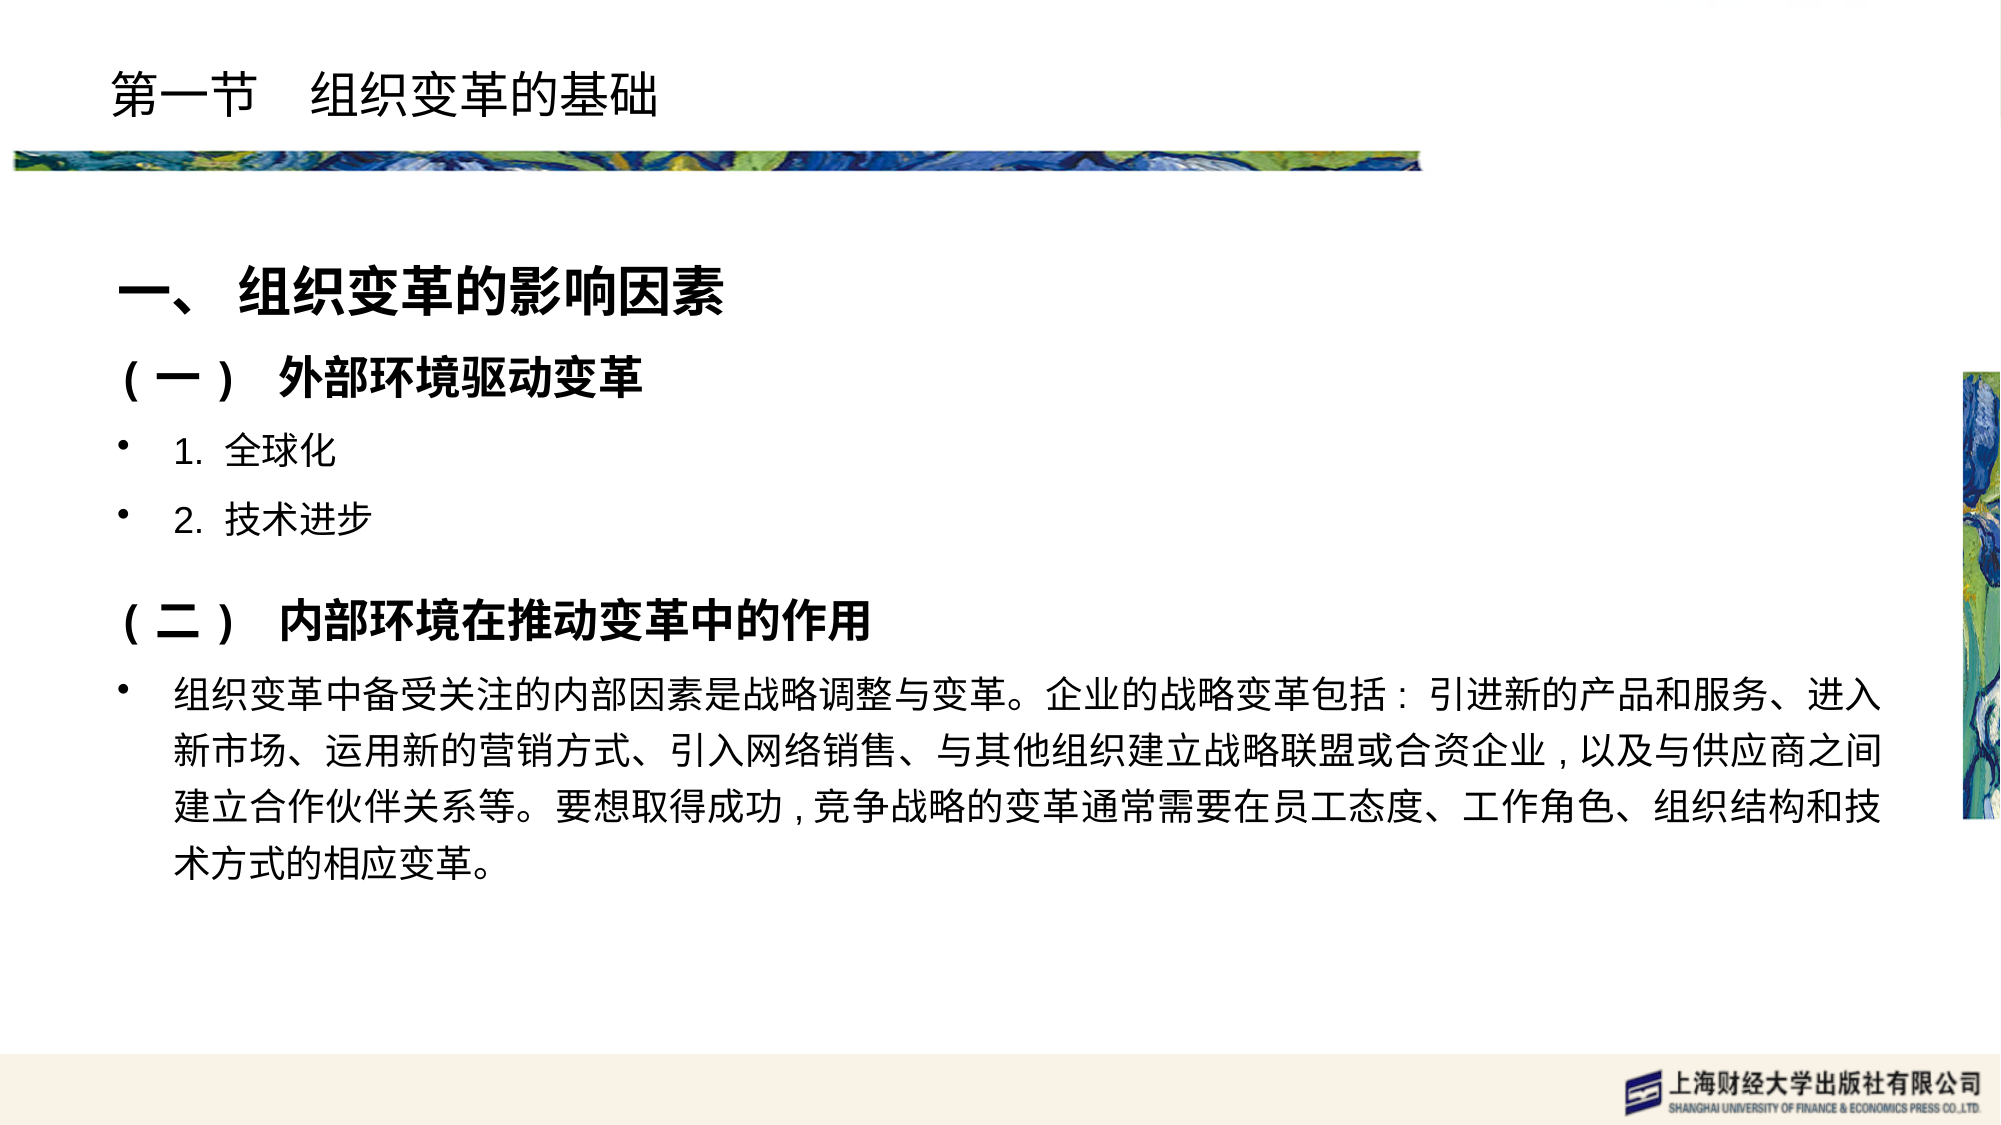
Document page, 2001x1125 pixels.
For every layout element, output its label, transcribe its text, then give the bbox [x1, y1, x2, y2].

picture [0, 0, 2001, 1125]
title 第一节 组织变革的基础 [94, 42, 1451, 146]
list 一、 组织变革的影响因素 (一) 外部环境驱动变革 1. 全球化 2. 技术进步 (二) 内部环境在推动变革中的作用 组织变革中备受关注的内部因素是战略调整与变革。企业的战略变革包括: 引进新的产品和服务、进入新市场、运用新的营销方式、引入网络销售、与其他组织建立战略联盟或合资企业,以及与供应商之间建立合作伙伴关系等。要想取得成功,竞争战略的变革通常需要在员工态度、工作角色、组织结构和技术方式的相应变革。 [102, 233, 1898, 1032]
